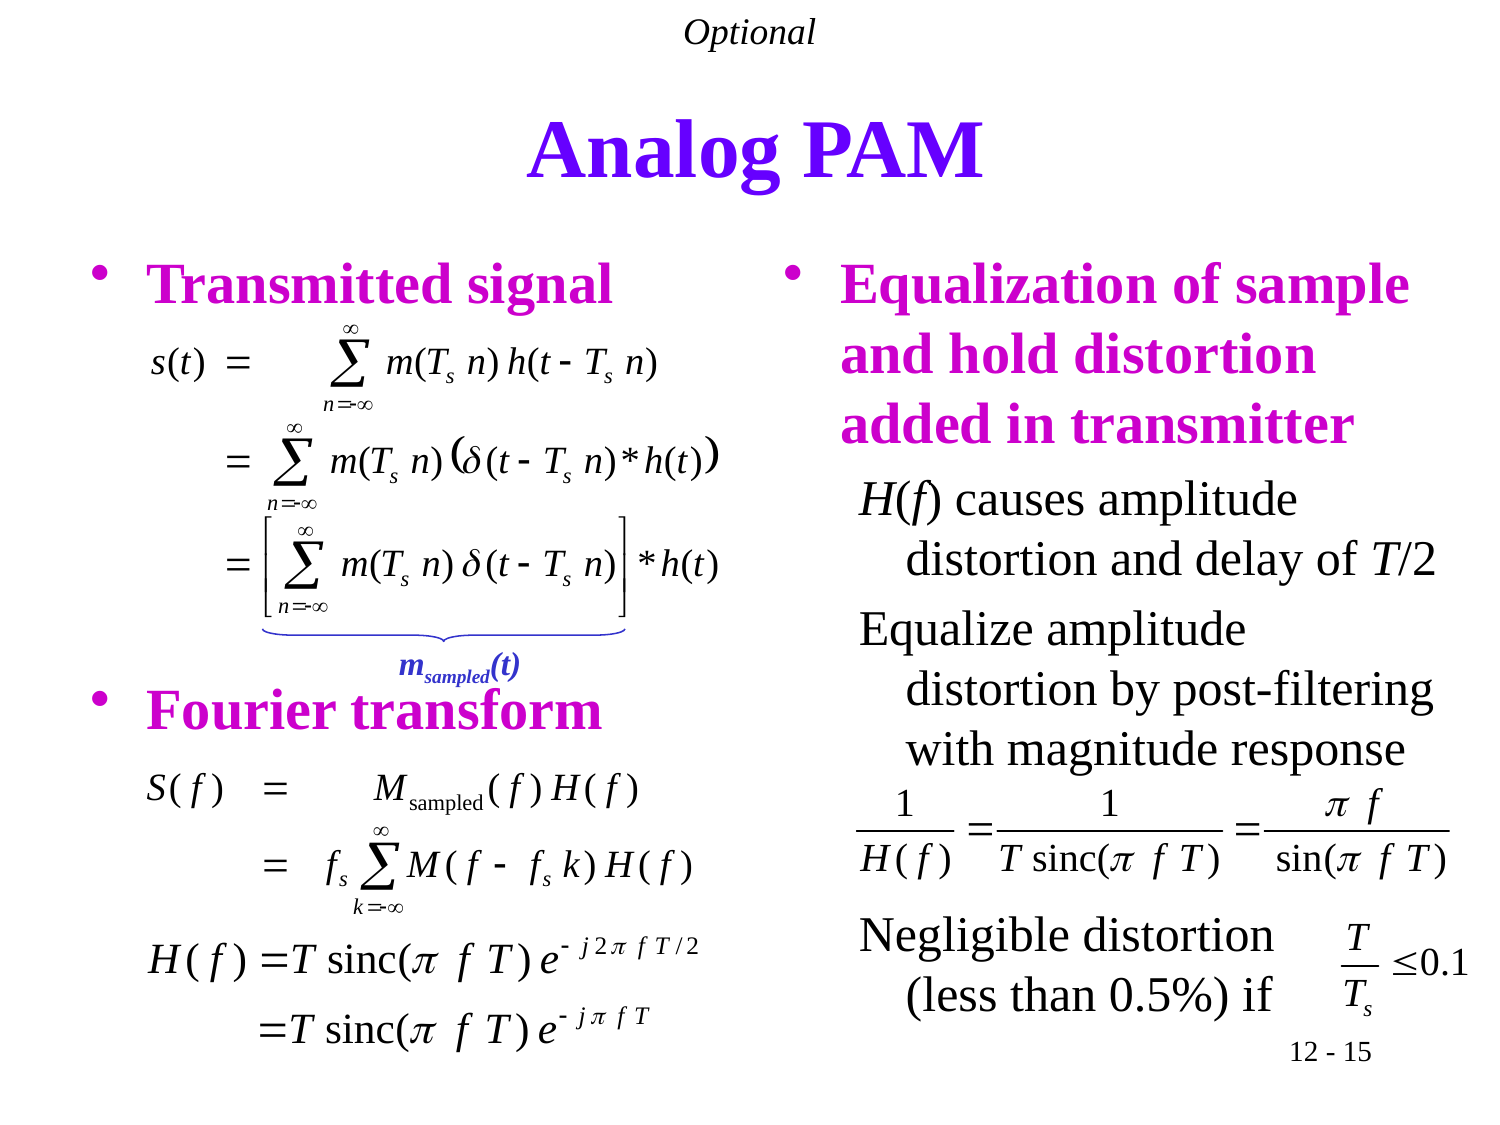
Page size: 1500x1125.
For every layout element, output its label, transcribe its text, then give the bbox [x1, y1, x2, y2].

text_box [140, 925, 709, 1063]
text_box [1334, 912, 1476, 1026]
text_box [849, 777, 1458, 888]
text_box Optional [0, 0, 1500, 60]
text_box msampled(t) [341, 634, 579, 695]
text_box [144, 309, 726, 626]
title Analog PAM [74, 60, 1438, 237]
list Transmitted signal Fourier transform [74, 237, 768, 1001]
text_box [140, 762, 699, 924]
list Equalization of sample and hold distortion added in transmitter H(f) causes amplitude distortion and delay of T/2 Equalize amplitude distortion by post-filtering with magnitude response Negligible distortion (less than 0.5%) if [768, 237, 1463, 1125]
